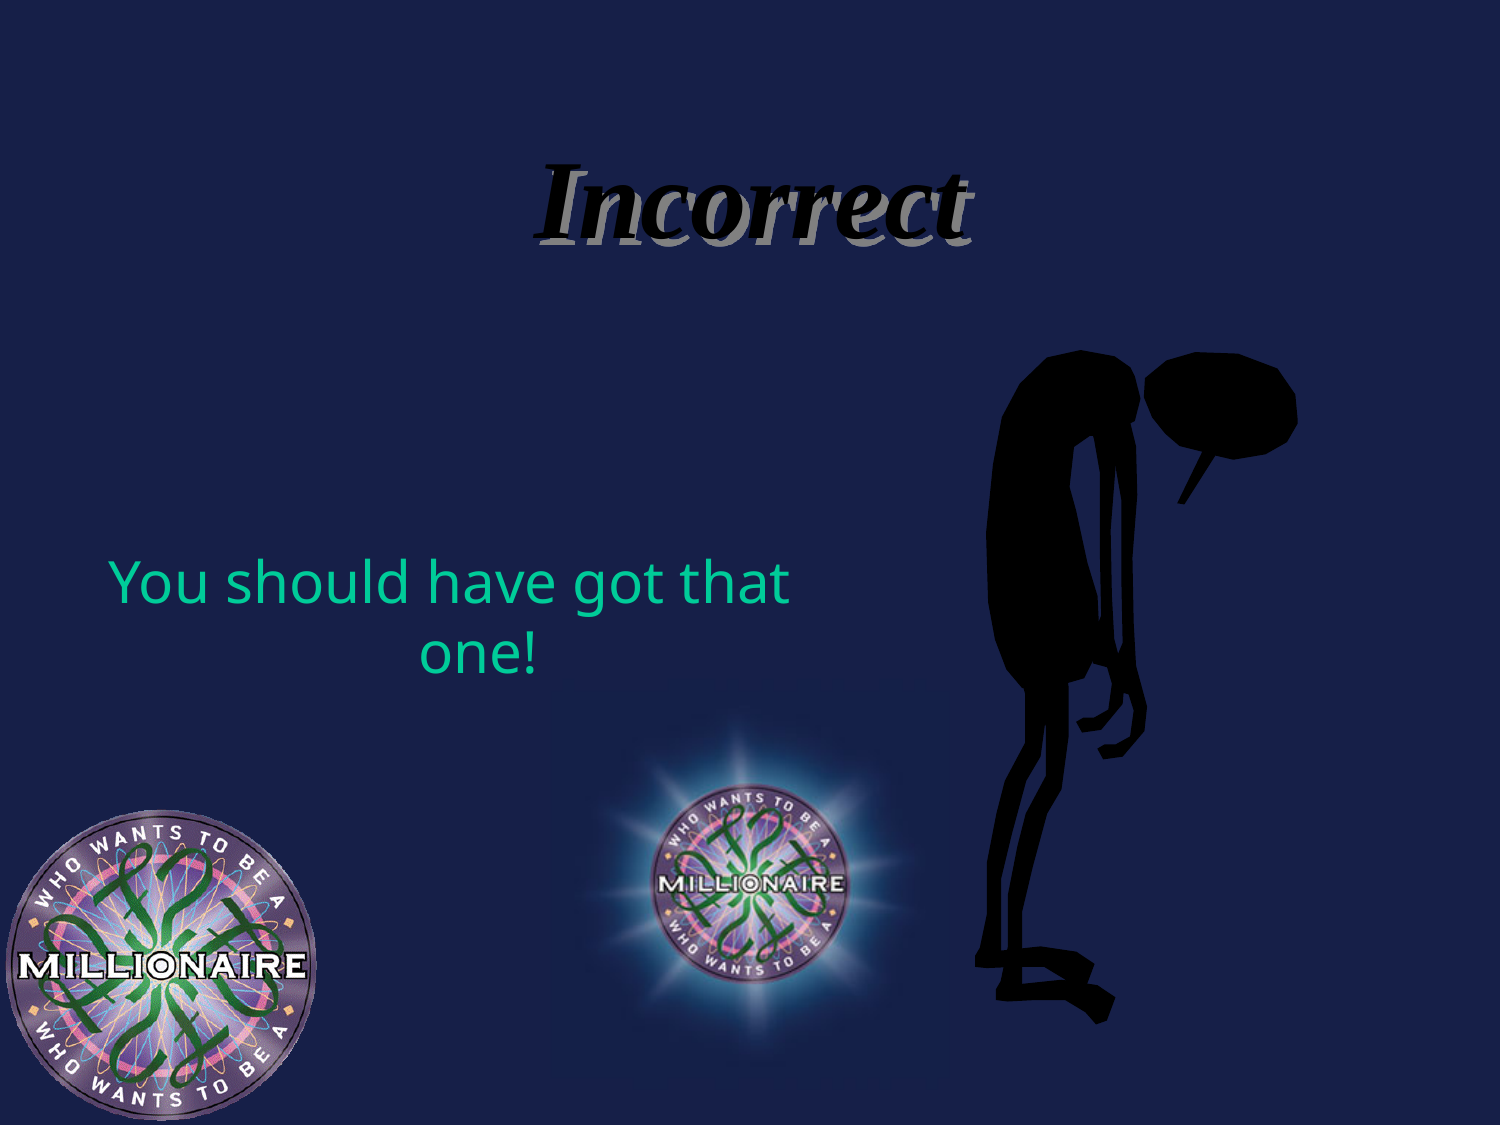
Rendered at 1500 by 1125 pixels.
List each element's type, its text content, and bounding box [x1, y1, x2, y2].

list You should have got that one! [87, 537, 813, 701]
title Incorrect [112, 99, 1388, 288]
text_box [974, 349, 1298, 1026]
picture [0, 0, 1500, 1125]
